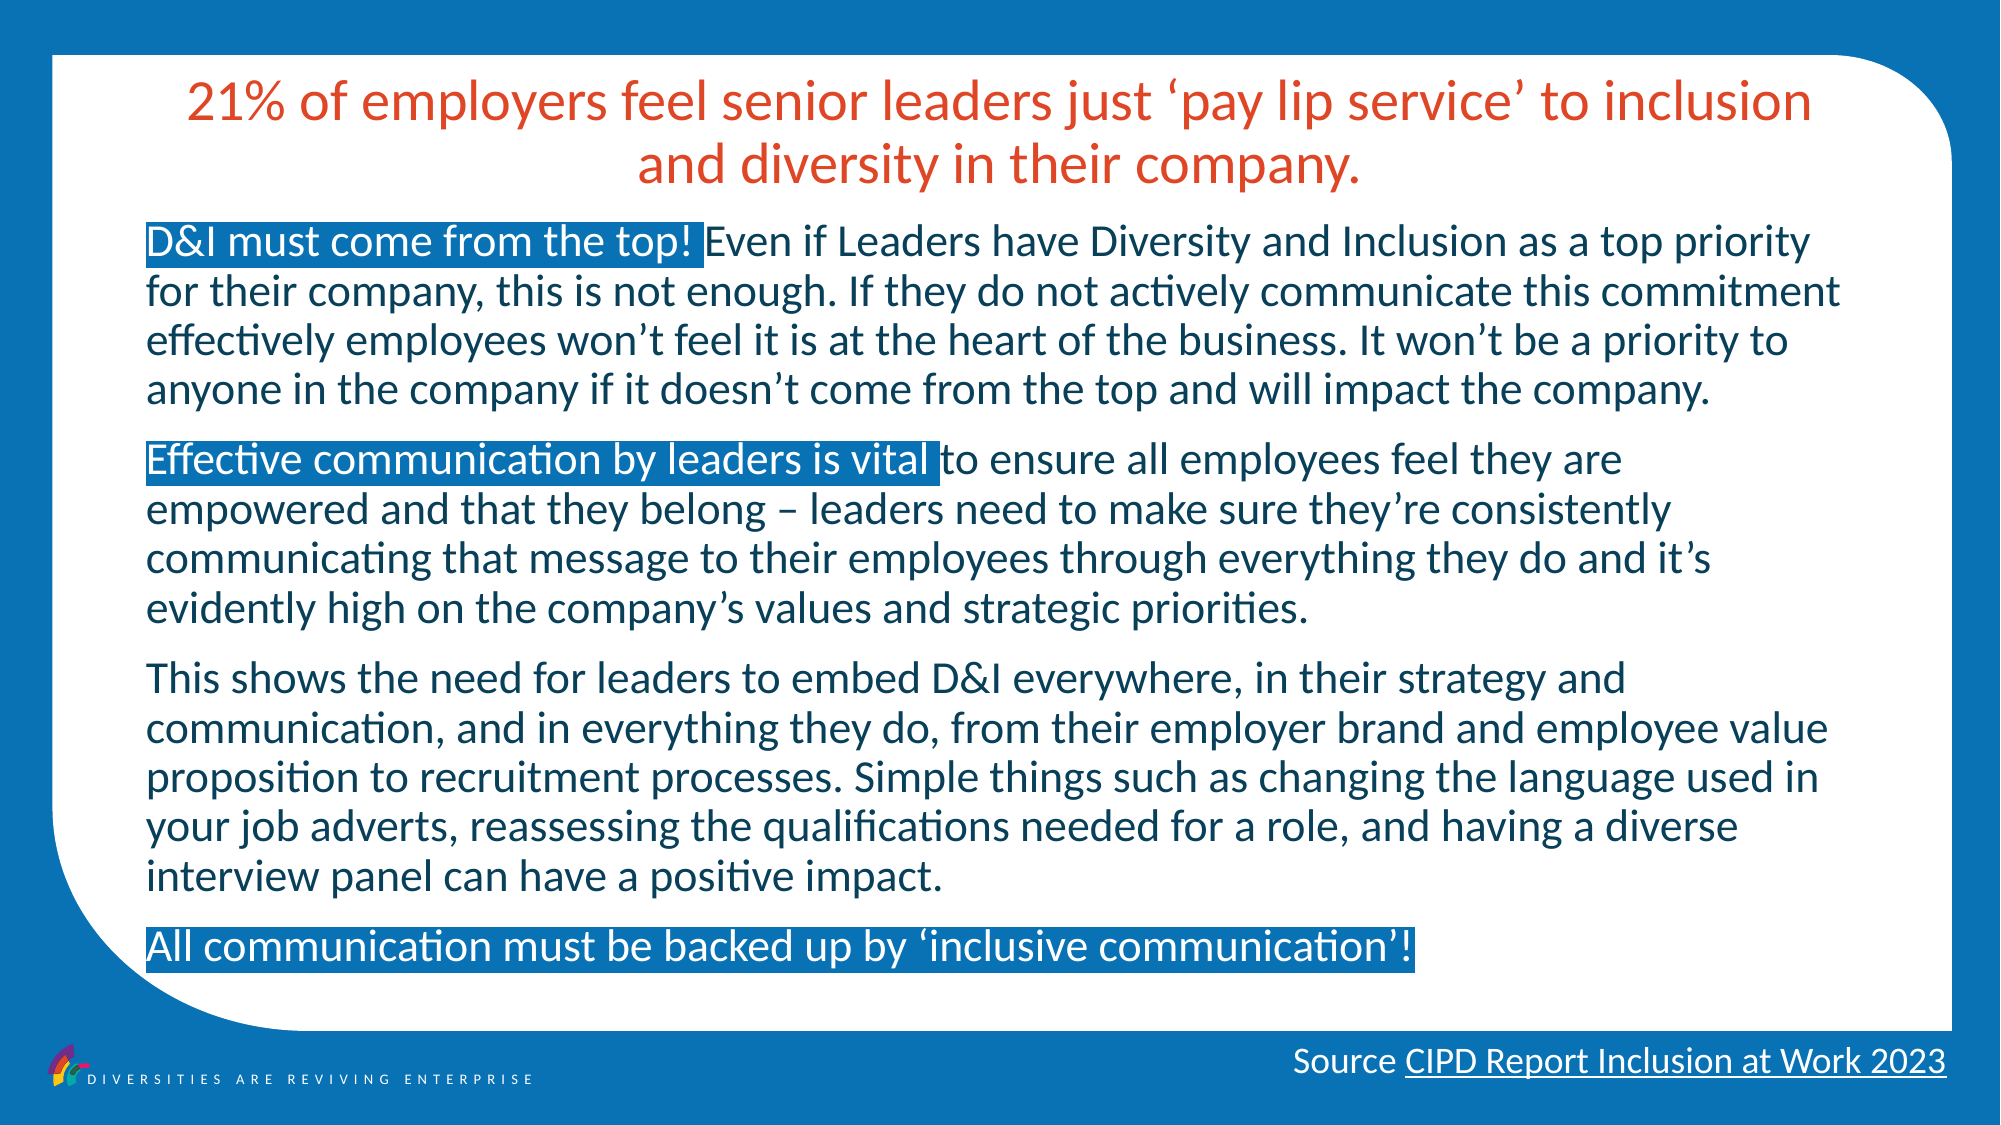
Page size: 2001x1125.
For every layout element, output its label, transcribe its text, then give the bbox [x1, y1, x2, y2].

text_box Source CIPD Report Inclusion at Work 2023 [1278, 1028, 2000, 1089]
list 21% of employers feel senior leaders just ‘pay lip service’ to inclusion and diversity in their company. D&I must come from the top! Even if Leaders have Diversity and Inclusion as a top priority for their company, this is not enough. If they do not actively communicate this commitment effectively employees won’t feel it is at the heart of the business. It won’t be a priority to anyone in the company if it doesn’t come from the top and will impact the company. Effective communication by leaders is vital to ensure all employees feel they are empowered and that they belong – leaders need to make sure they’re consistently communicating that message to their employees through everything they do and it’s evidently high on the company’s values and strategic priorities. This shows the need for leaders to embed D&I everywhere, in their strategy and communication, and in everything they do, from their employer brand and employee value proposition to recruitment processes. Simple things such as changing the language used in your job adverts, reassessing the qualifications needed for a role, and having a diverse interview panel can have a positive impact. All communication must be backed up by ‘inclusive communication’! [130, 62, 1869, 695]
